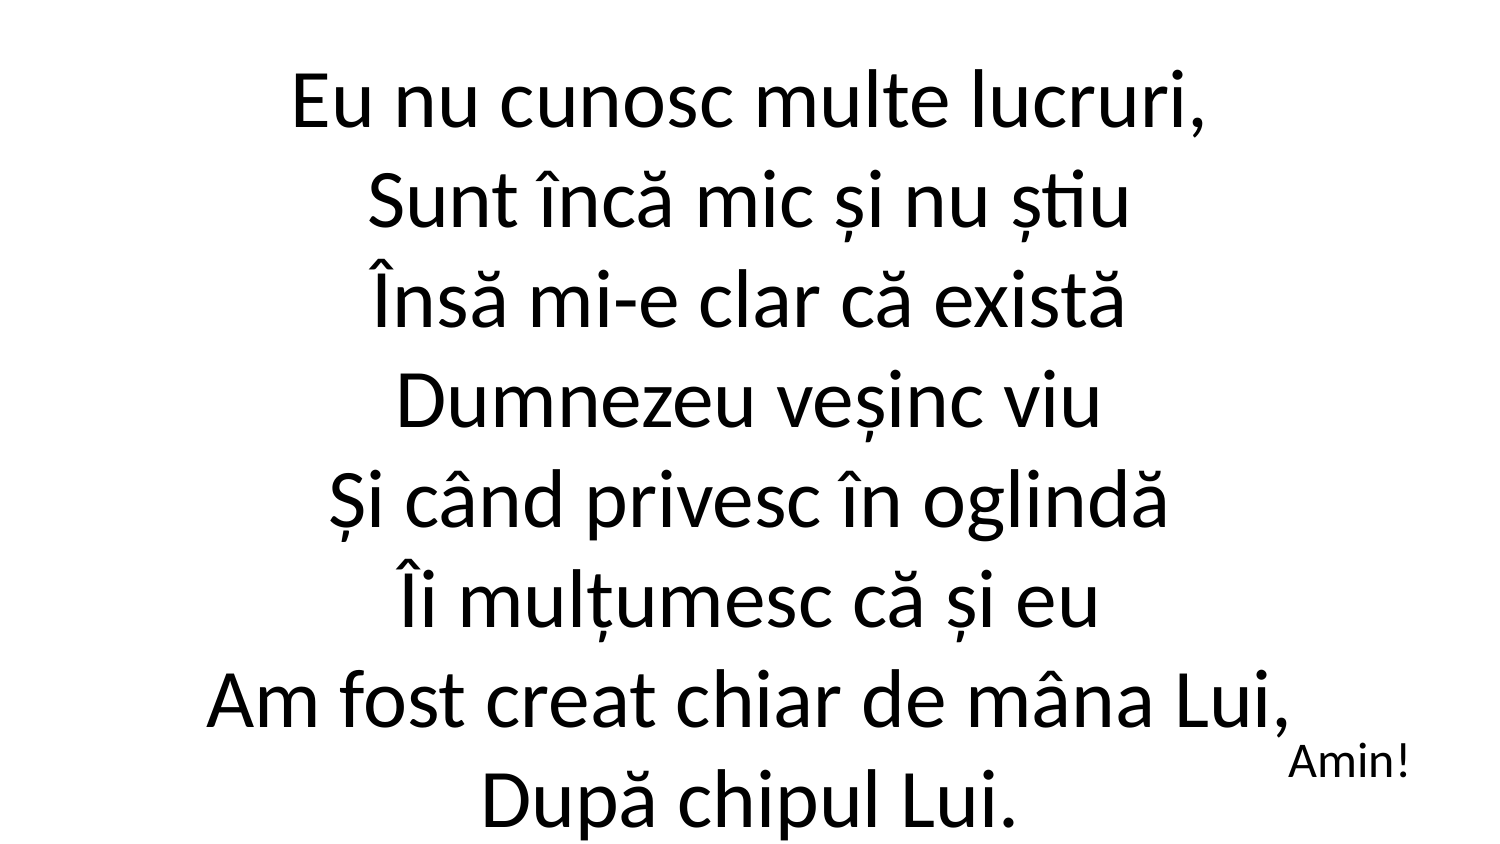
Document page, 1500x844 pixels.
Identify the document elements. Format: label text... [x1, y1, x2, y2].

text_box Eu nu cunosc multe lucruri, Sunt încă mic și nu știu Însă mi-e clar că există Dumnezeu veșinc viu Și când privesc în oglindă Îi mulțumesc că și eu Am fost creat chiar de mâna Lui, După chipul Lui. [191, 0, 1309, 844]
text_box Amin! [1273, 674, 1427, 795]
